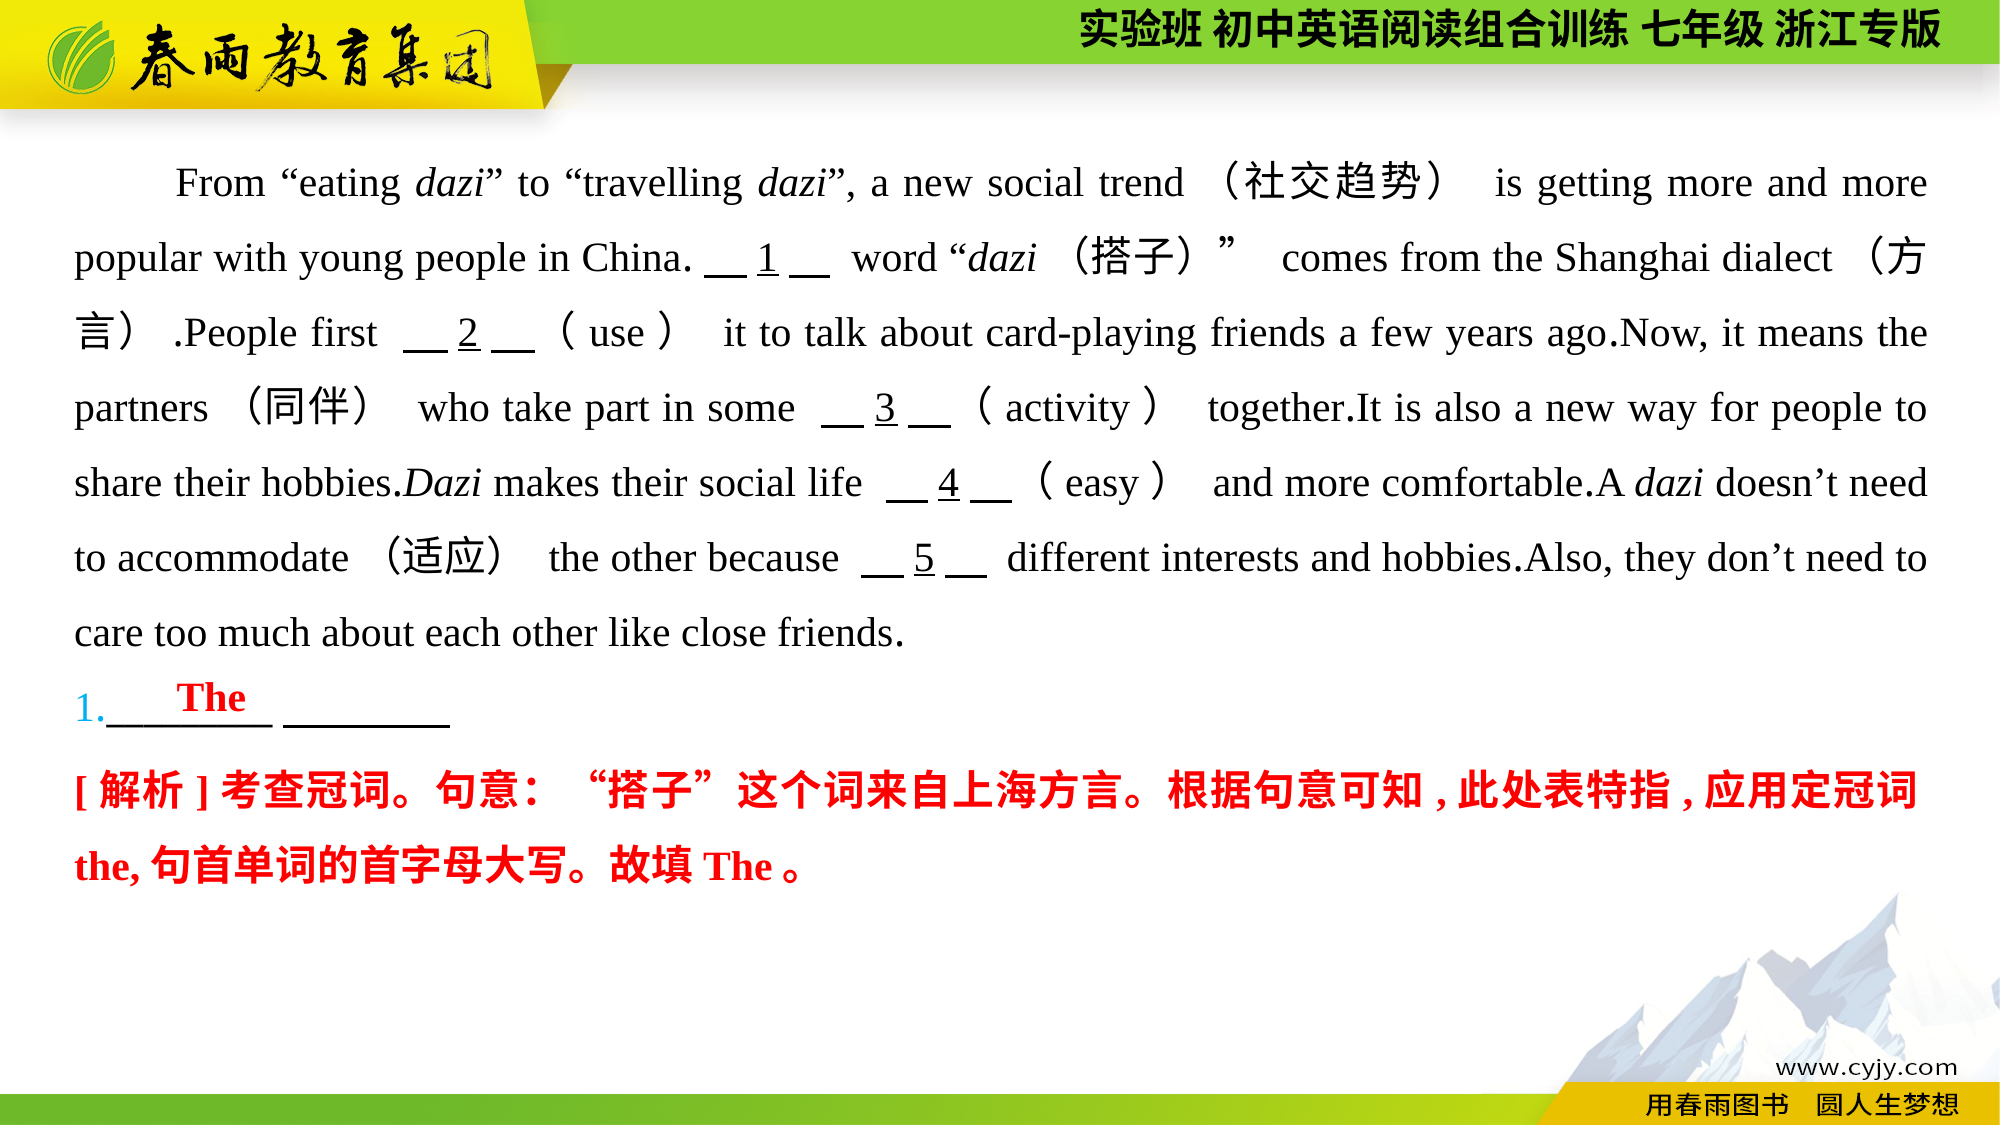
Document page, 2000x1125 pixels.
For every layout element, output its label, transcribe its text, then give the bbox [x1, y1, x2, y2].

list From “eating dazi” to “travelling dazi”, a new social trend（社交趋势） is getting more and more popular with young people in China. 1 word “dazi（搭子）” comes from the Shanghai dialect（方言）.People first 2 （use） it to talk about card-playing friends a few years ago.Now, it means the partners（同伴） who take part in some 3 （activity） together.It is also a new way for people to share their hobbies.Dazi makes their social life 4 （easy） and more comfortable.A dazi doesn’t need to accommodate（适应） the other because 5 different interests and hobbies.Also, they don’t need to care too much about each other like close friends. 1._________ [59, 122, 1944, 731]
text_box [解析]考查冠词。句意：“搭子”这个词来自上海方言。根据句意可知,此处表特指,应用定冠词the,句首单词的首字母大写。故填The。 [59, 731, 1944, 897]
text_box The [161, 662, 262, 727]
picture [0, 0, 2000, 1125]
